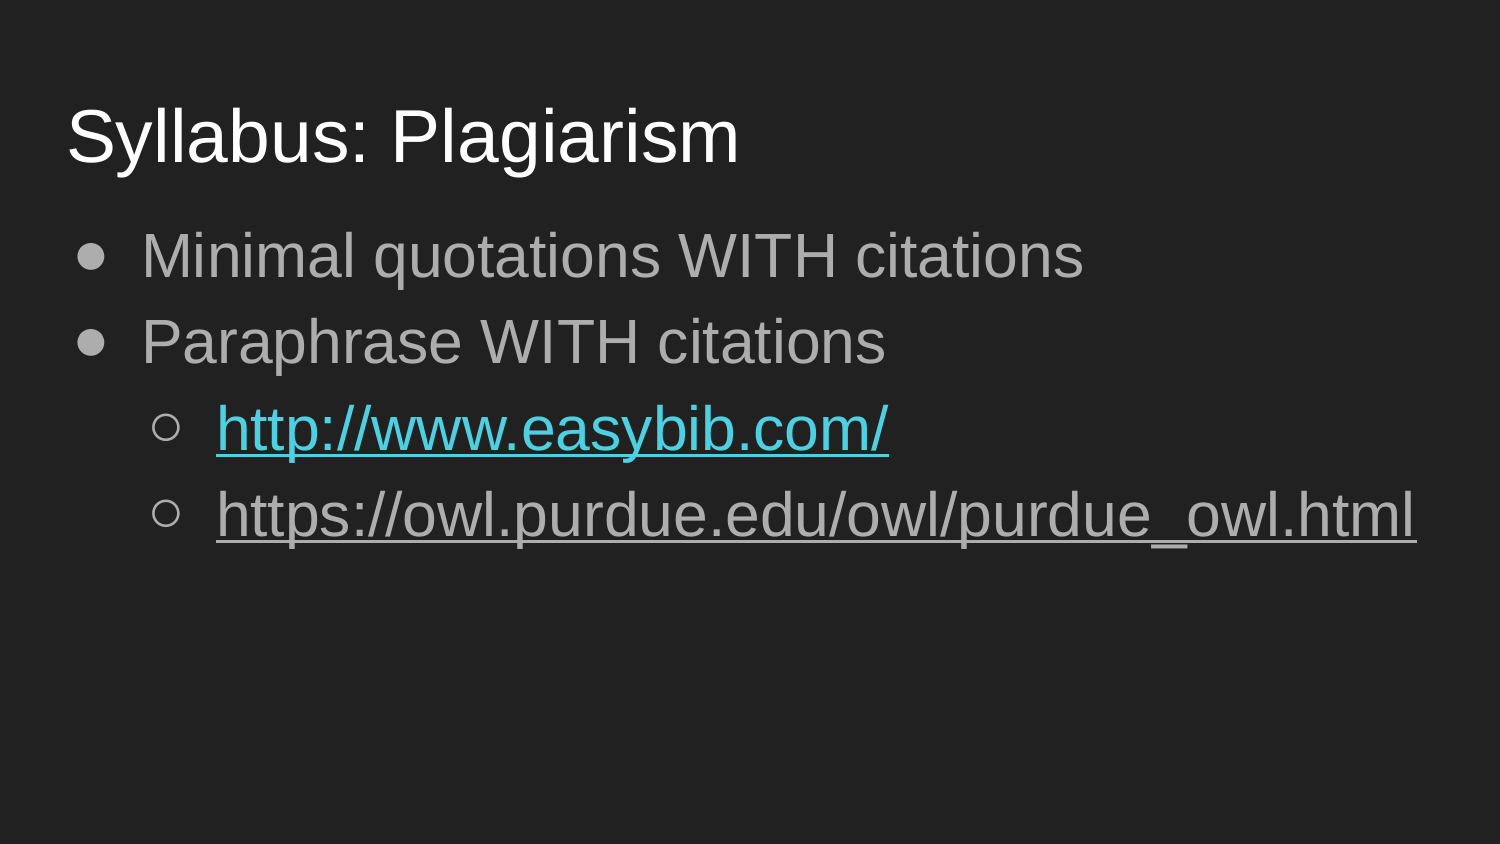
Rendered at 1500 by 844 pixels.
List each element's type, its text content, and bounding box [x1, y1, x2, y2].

list Minimal quotations WITH citations Paraphrase WITH citations http://www.easybib.com/ https://owl.purdue.edu/owl/purdue_owl.html [51, 189, 1449, 750]
title Syllabus: Plagiarism [51, 72, 1449, 167]
